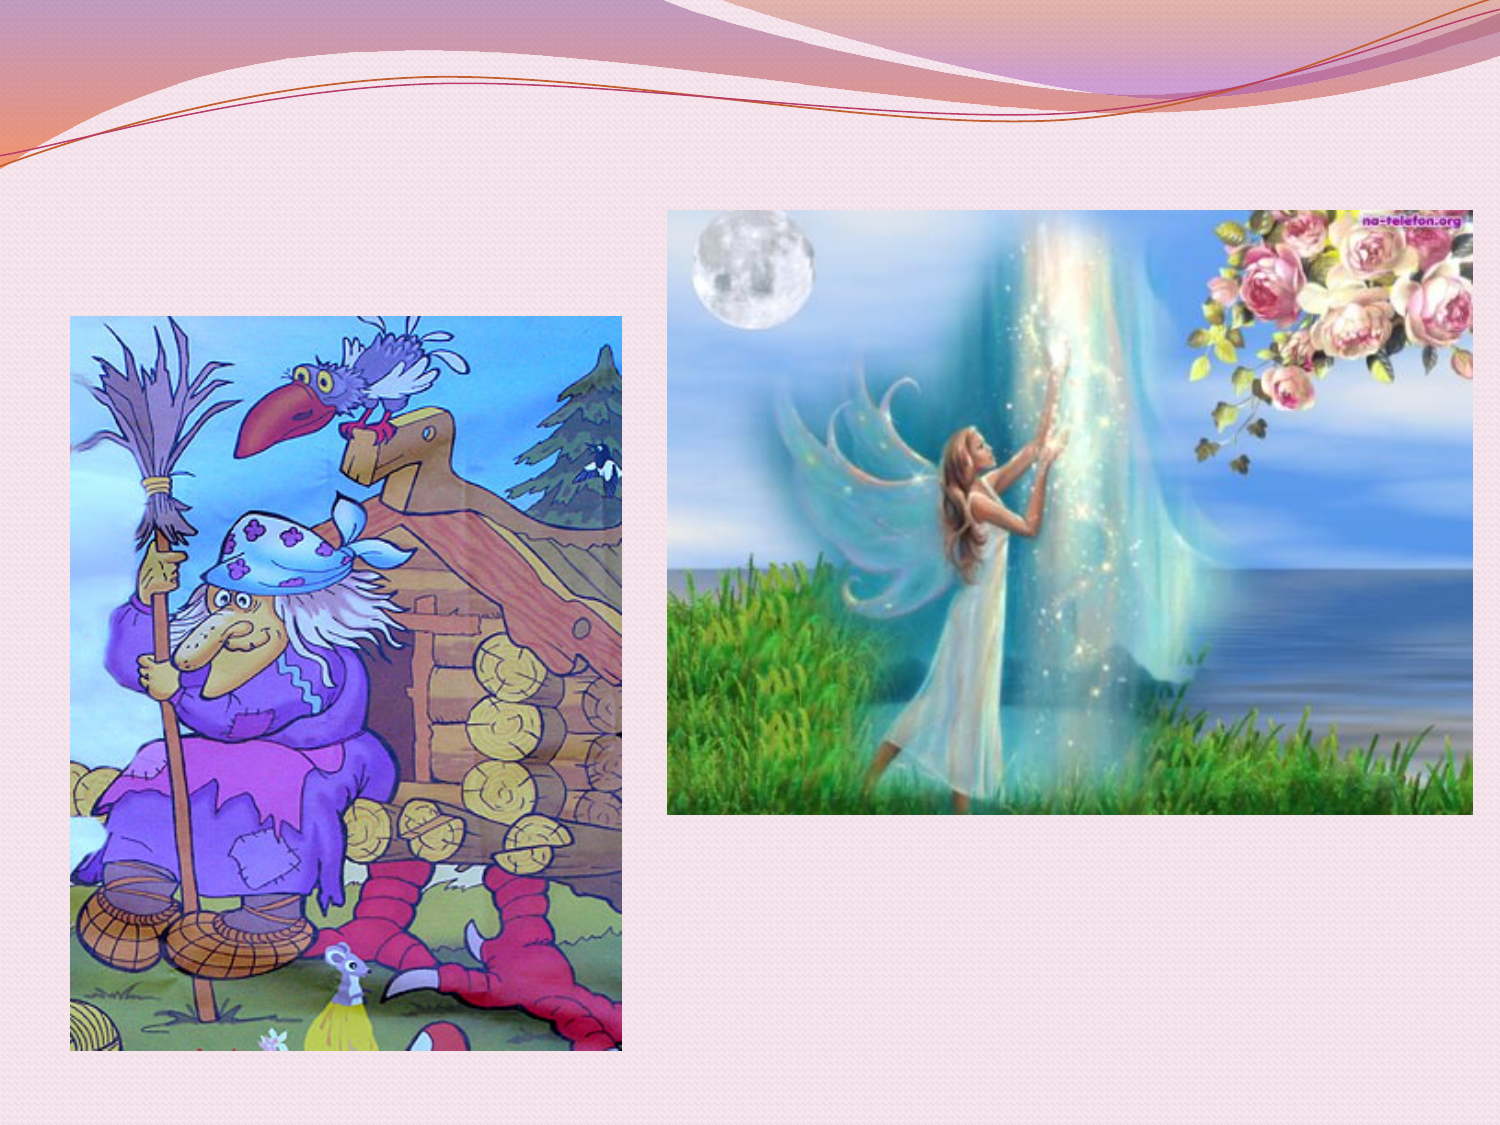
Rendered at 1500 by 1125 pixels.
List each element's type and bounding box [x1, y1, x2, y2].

picture [70, 316, 622, 1051]
picture [667, 210, 1473, 815]
